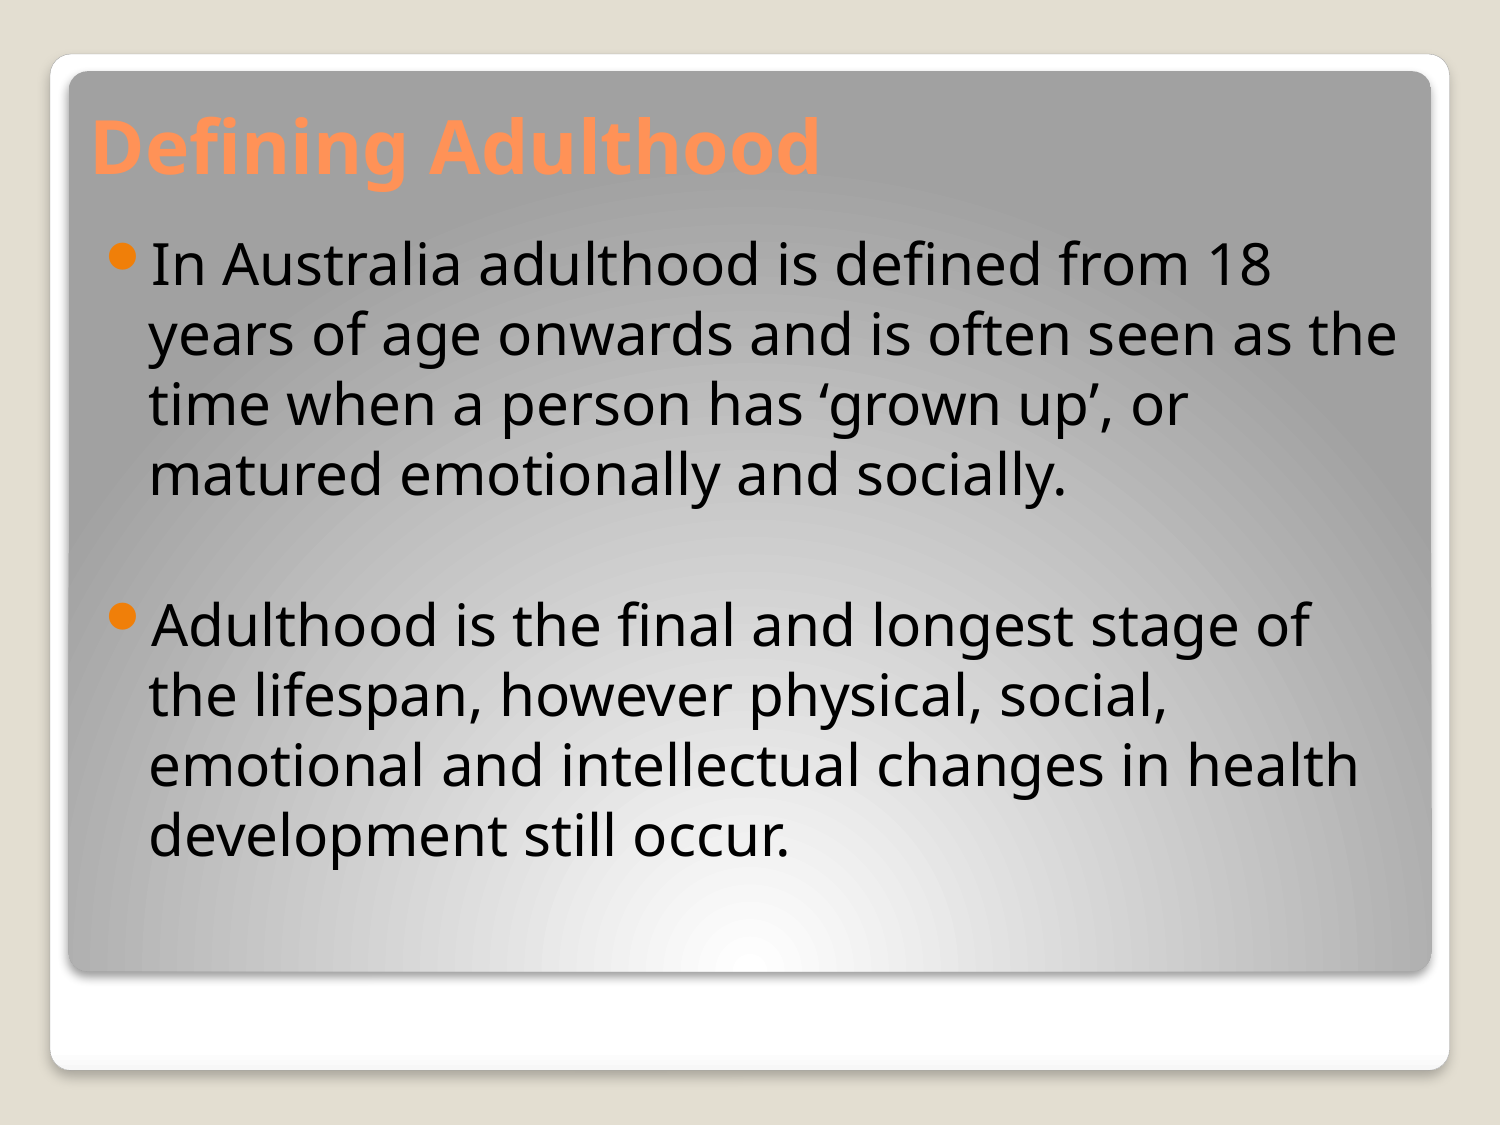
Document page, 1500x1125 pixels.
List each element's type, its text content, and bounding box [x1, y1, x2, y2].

title Defining Adulthood [75, 24, 1418, 198]
list In Australia adulthood is defined from 18 years of age onwards and is often seen as the time when a person has ‘grown up’, or matured emotionally and socially. Adulthood is the final and longest stage of the lifespan, however physical, social, emotional and intellectual changes in health development still occur. [75, 212, 1418, 900]
